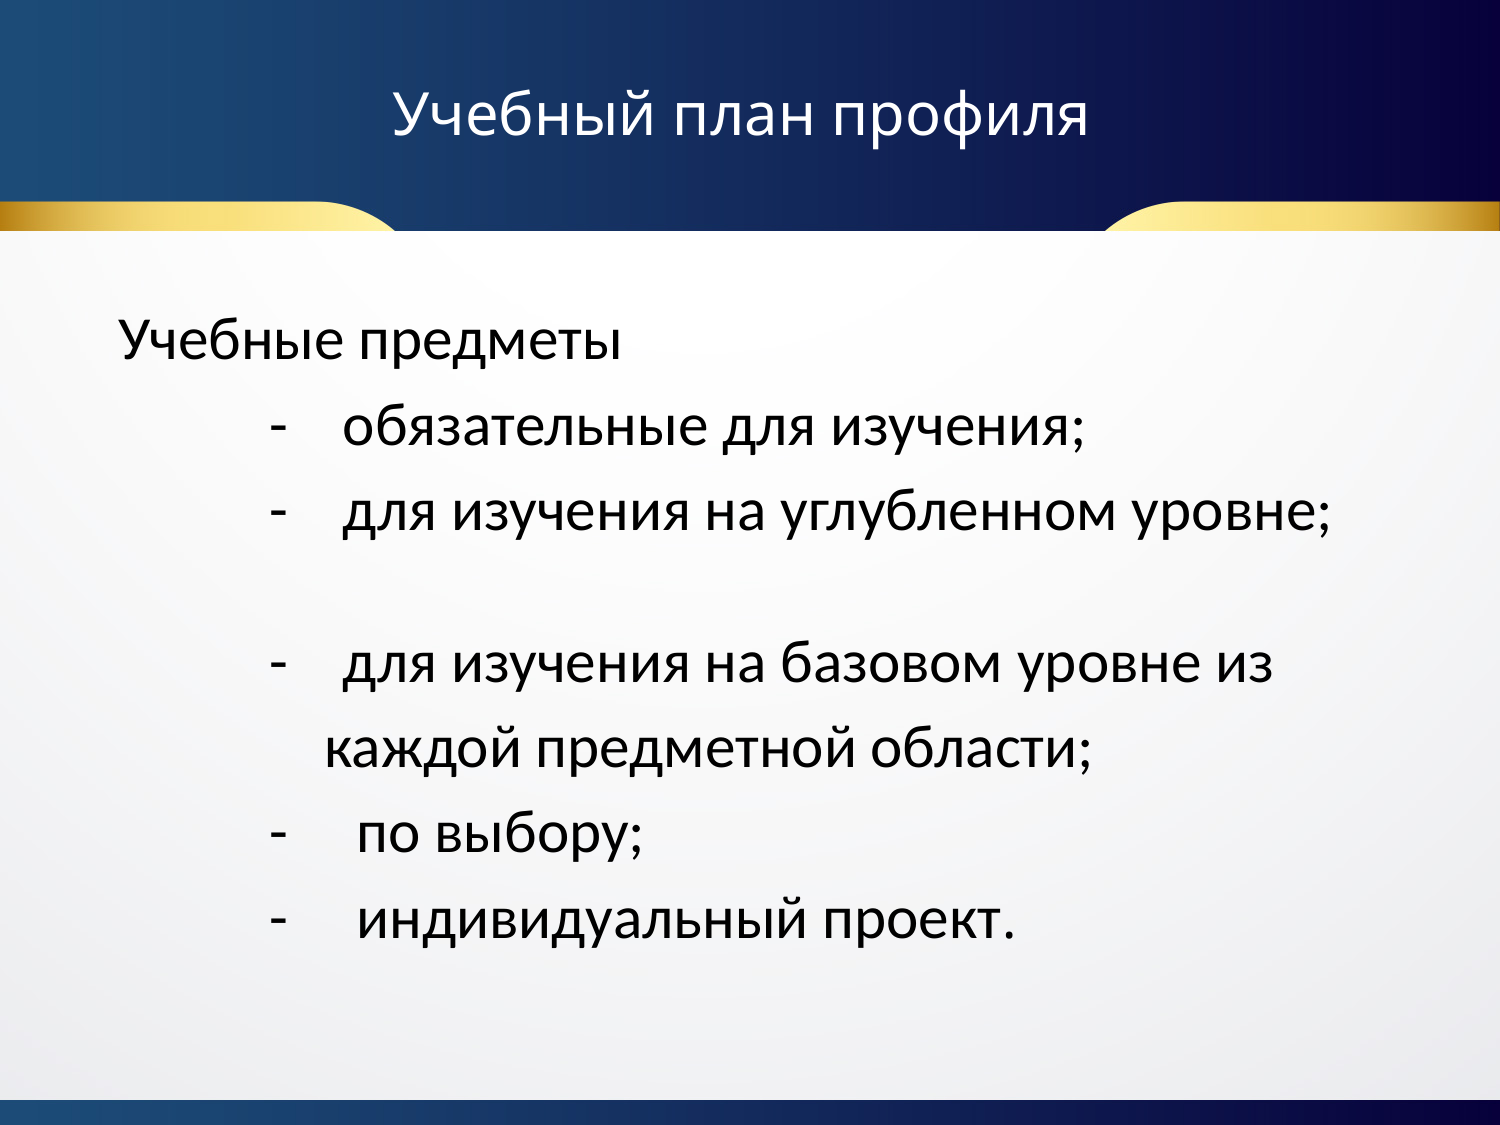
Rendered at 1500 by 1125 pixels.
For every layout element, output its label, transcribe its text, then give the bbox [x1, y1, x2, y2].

picture [0, 0, 1500, 1125]
list Учебные предметы - обязательные для изучения; - для изучения на углубленном уровне; - для изучения на базовом уровне из каждой предметной области; - по выбору; - индивидуальный проект. [103, 299, 1477, 1014]
title Учебный план профиля [377, 10, 1468, 229]
